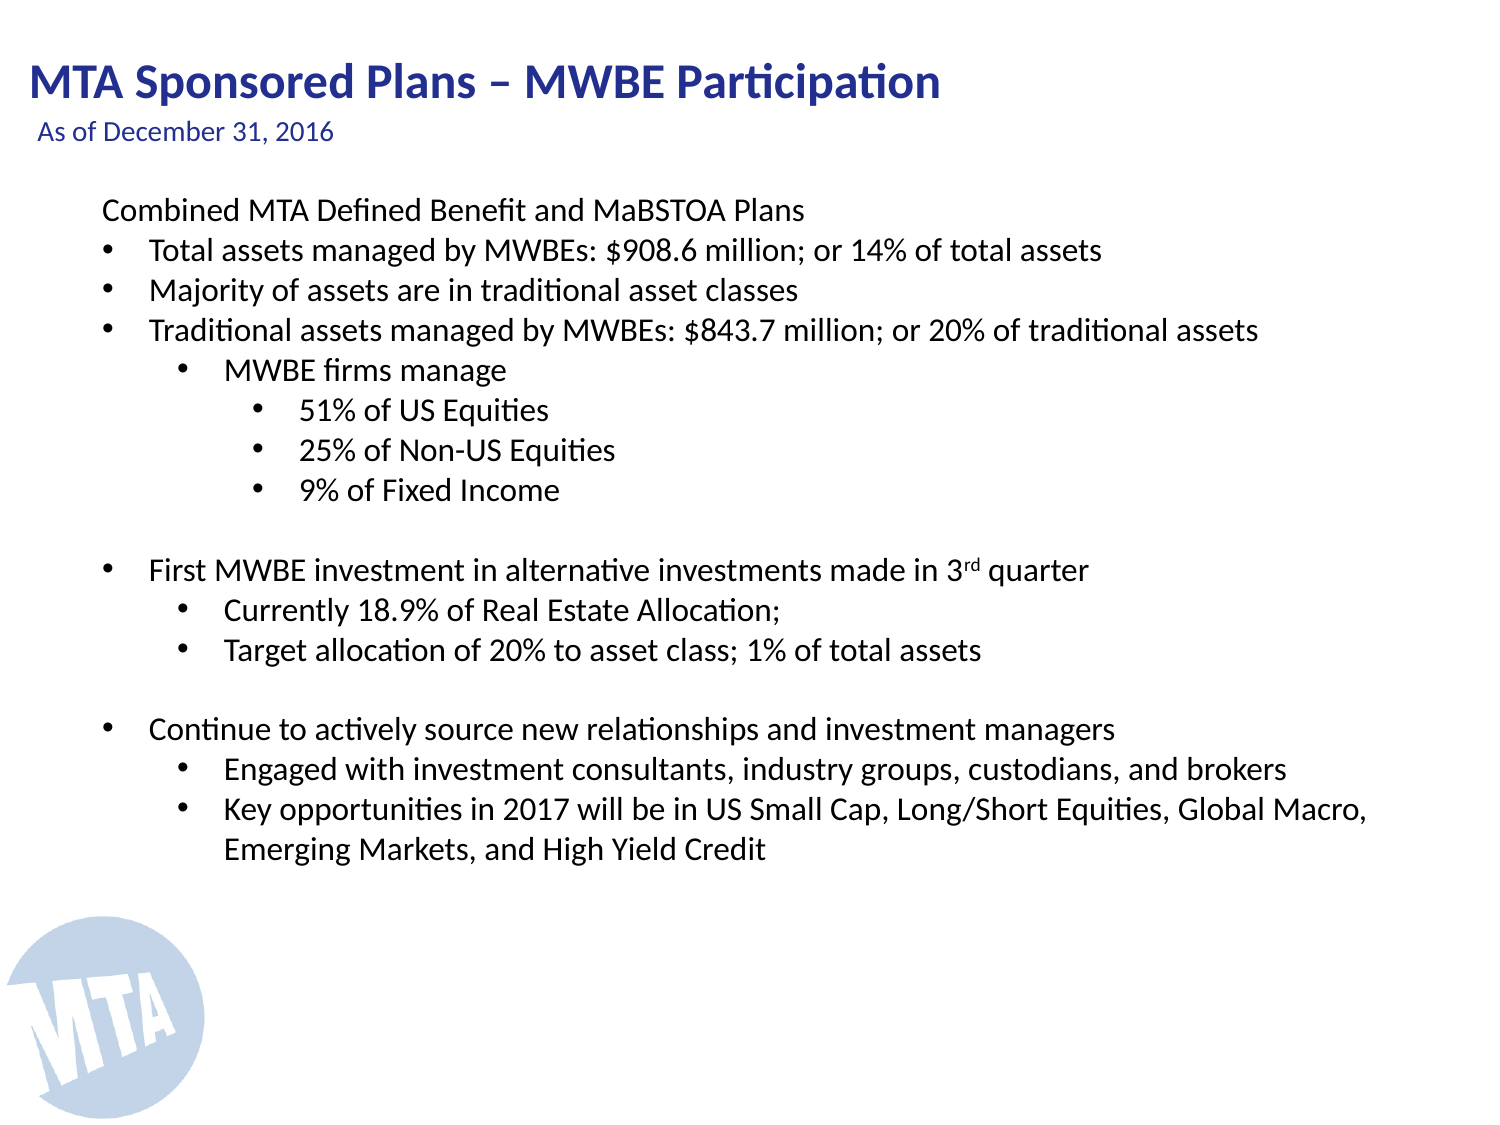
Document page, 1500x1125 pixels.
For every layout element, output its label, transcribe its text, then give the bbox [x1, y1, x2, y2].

text_box Combined MTA Defined Benefit and MaBSTOA Plans Total assets managed by MWBEs: $908.6 million; or 14% of total assets Majority of assets are in traditional asset classes Traditional assets managed by MWBEs: $843.7 million; or 20% of traditional assets MWBE firms manage 51% of US Equities 25% of Non-US Equities 9% of Fixed Income First MWBE investment in alternative investments made in 3rd quarter Currently 18.9% of Real Estate Allocation; Target allocation of 20% to asset class; 1% of total assets Continue to actively source new relationships and investment managers Engaged with investment consultants, industry groups, custodians, and brokers Key opportunities in 2017 will be in US Small Cap, Long/Short Equities, Global Macro, Emerging Markets, and High Yield Credit [87, 181, 1486, 875]
text_box MTA Sponsored Plans – MWBE Participation [13, 41, 1364, 117]
text_box As of December 31, 2016 [22, 105, 350, 155]
picture [0, 904, 221, 1125]
